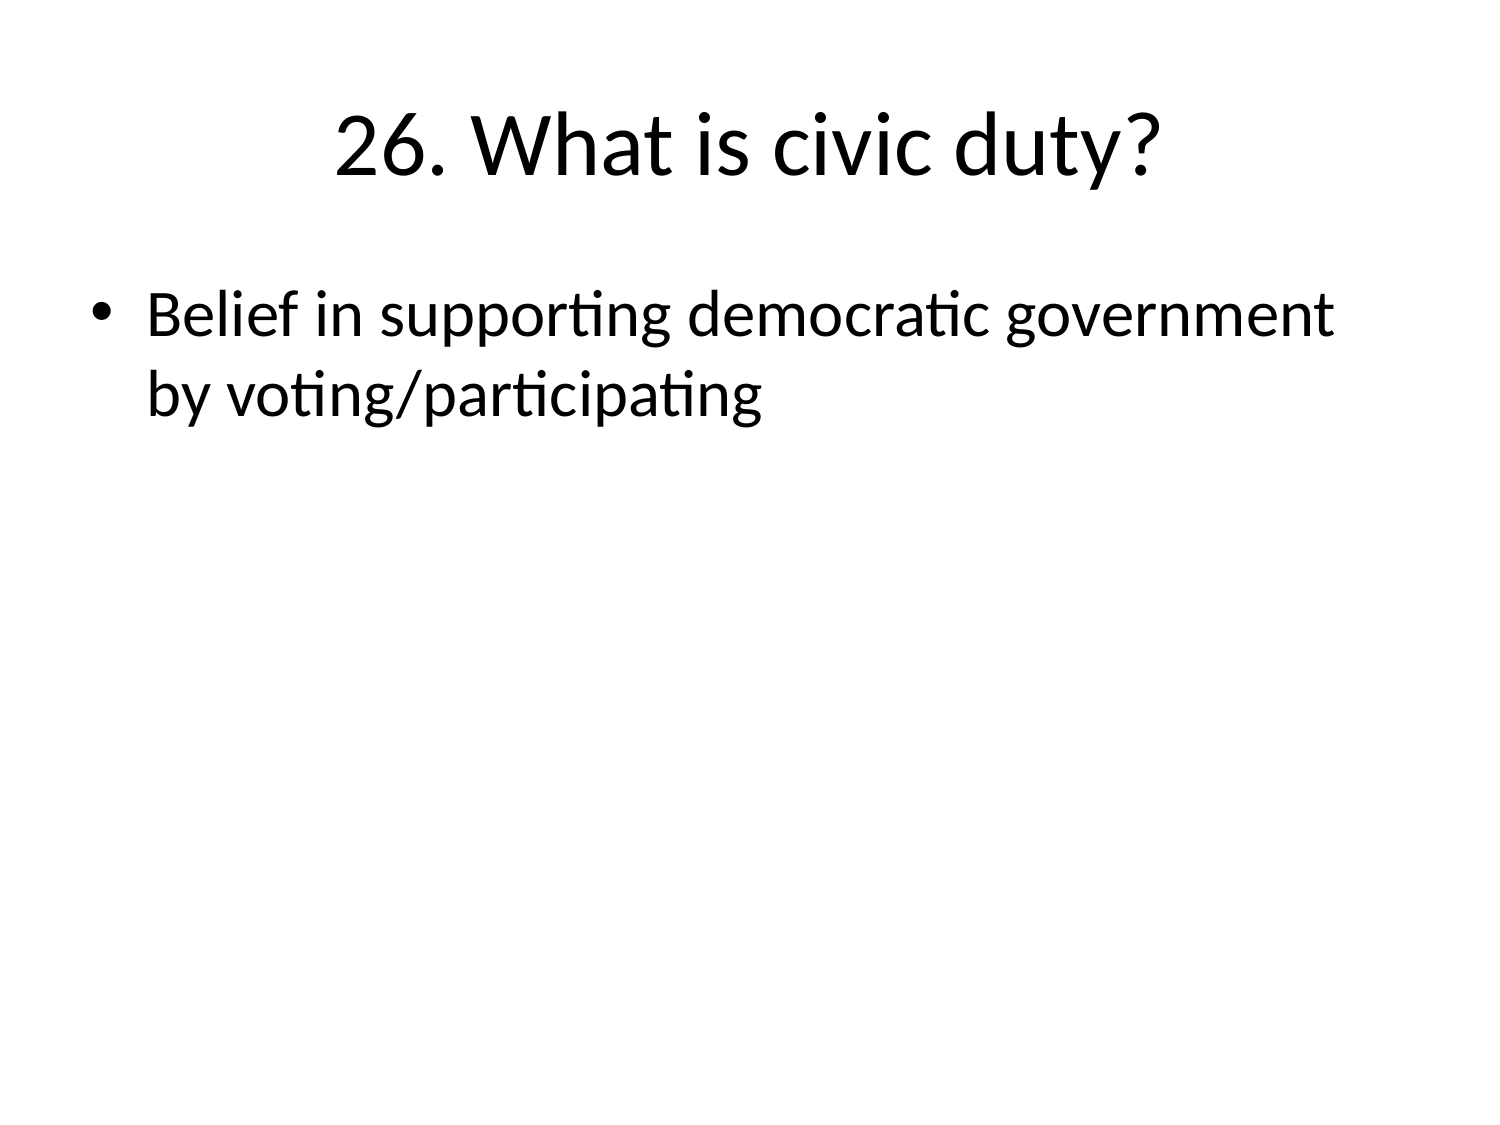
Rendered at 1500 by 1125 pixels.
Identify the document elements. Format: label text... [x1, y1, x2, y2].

title 26. What is civic duty? [75, 45, 1425, 233]
list Belief in supporting democratic government by voting/participating [75, 262, 1425, 1005]
